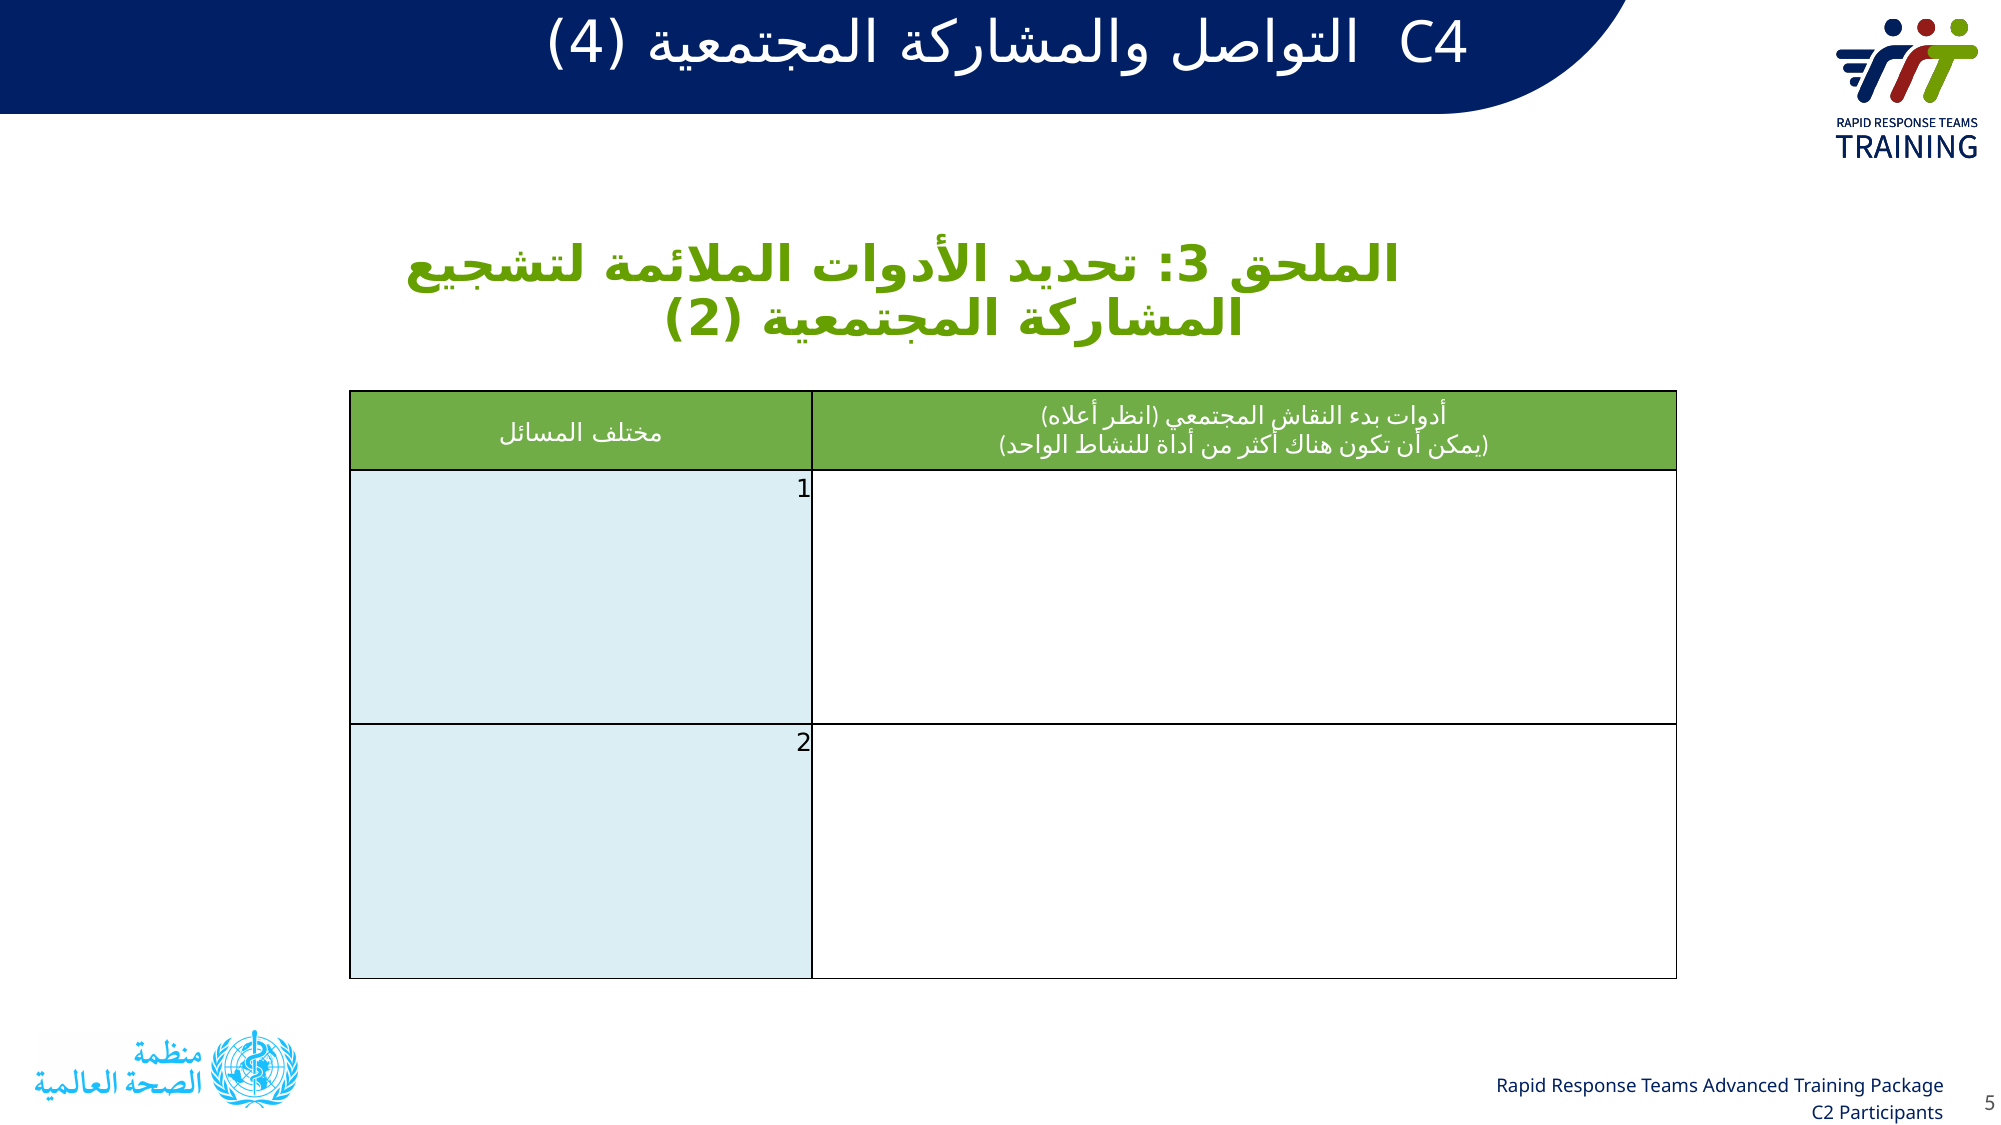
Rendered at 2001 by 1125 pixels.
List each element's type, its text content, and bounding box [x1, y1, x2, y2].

picture [0, 0, 1650, 114]
list الملحق 3: تحديد الأدوات الملائمة لتشجيع المشاركة المجتمعية (2) [279, 230, 1630, 995]
table_cell [813, 471, 1676, 723]
table_cell 2 [351, 725, 811, 978]
title C4 التواصل والمشاركة المجتمعية (4) [23, 0, 1477, 94]
table_header مختلف المسائل [351, 392, 811, 469]
table_cell [813, 725, 1676, 978]
picture [35, 1030, 298, 1108]
table_cell 1 [351, 471, 811, 723]
picture [1835, 19, 1978, 167]
table_header أدوات بدء النقاش المجتمعي (انظر أعلاه) (يمكن أن تكون هناك أكثر من أداة للنشاط الواحد) [813, 392, 1676, 469]
